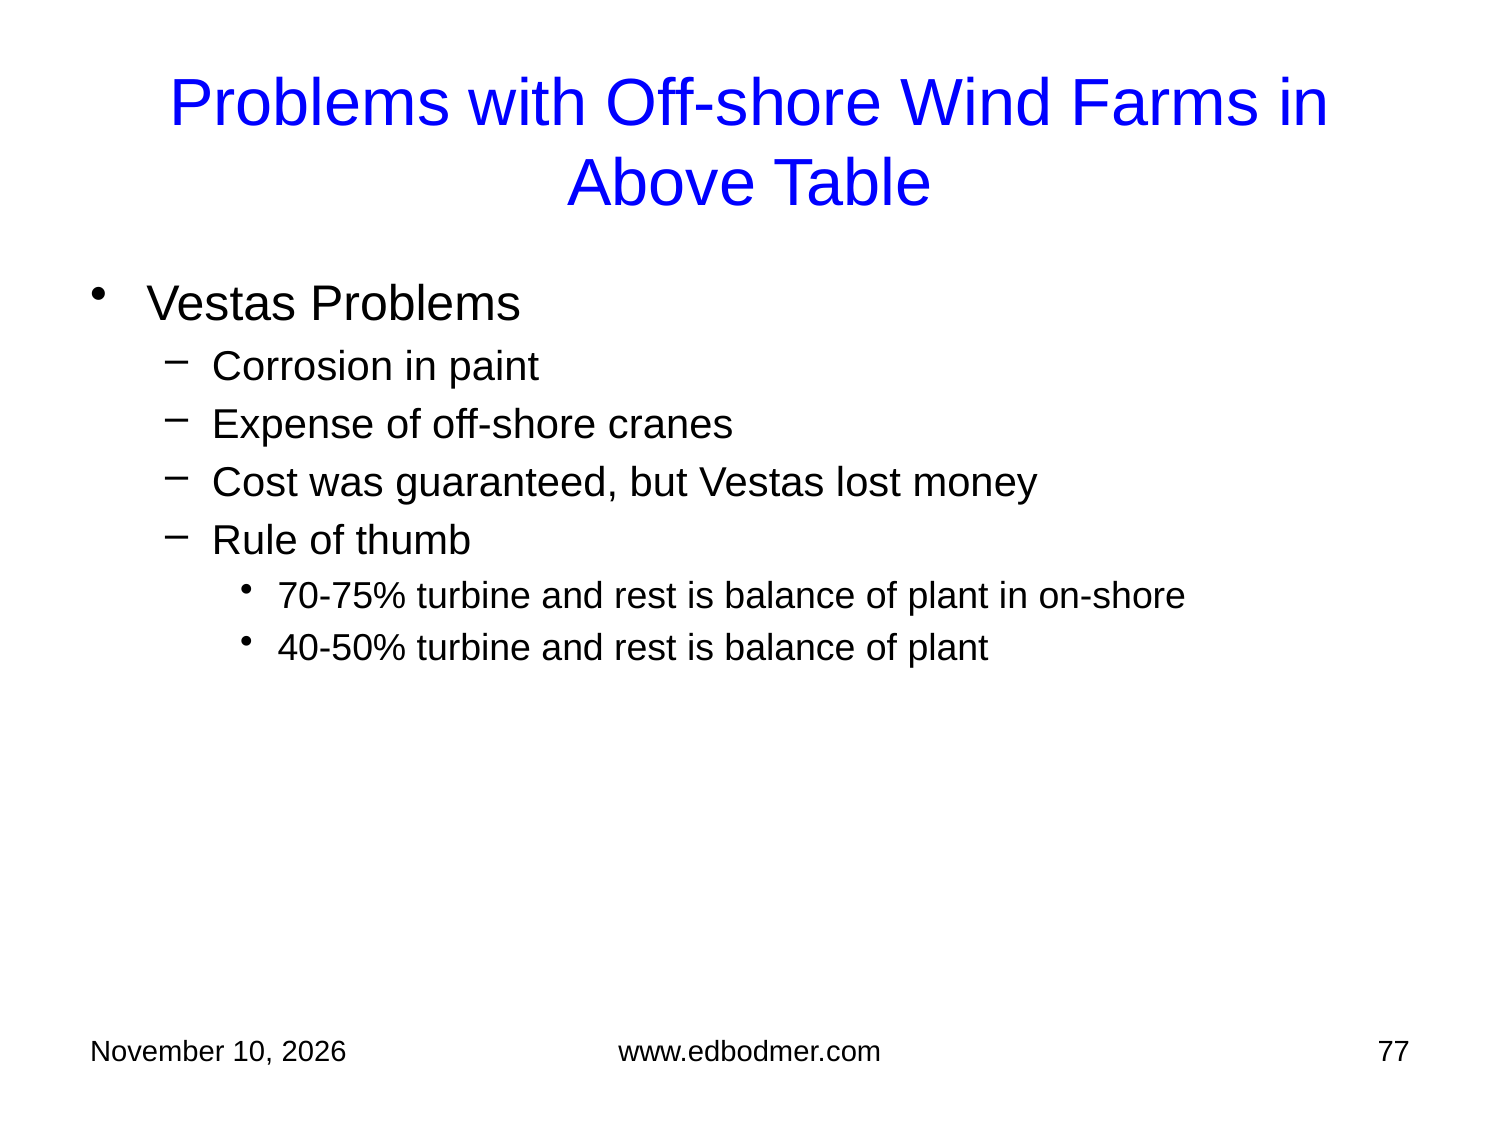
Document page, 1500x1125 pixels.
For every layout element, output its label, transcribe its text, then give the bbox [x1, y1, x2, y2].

slide_number 77 [1074, 1024, 1426, 1103]
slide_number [74, 1024, 426, 1103]
title Problems with Off-shore Wind Farms in Above Table [74, 44, 1426, 233]
list Vestas Problems Corrosion in paint Expense of off-shore cranes Cost was guaranteed, but Vestas lost money Rule of thumb 70-75% turbine and rest is balance of plant in on-shore 40-50% turbine and rest is balance of plant [74, 262, 1426, 1006]
footer www.edbodmer.com [512, 1024, 988, 1103]
